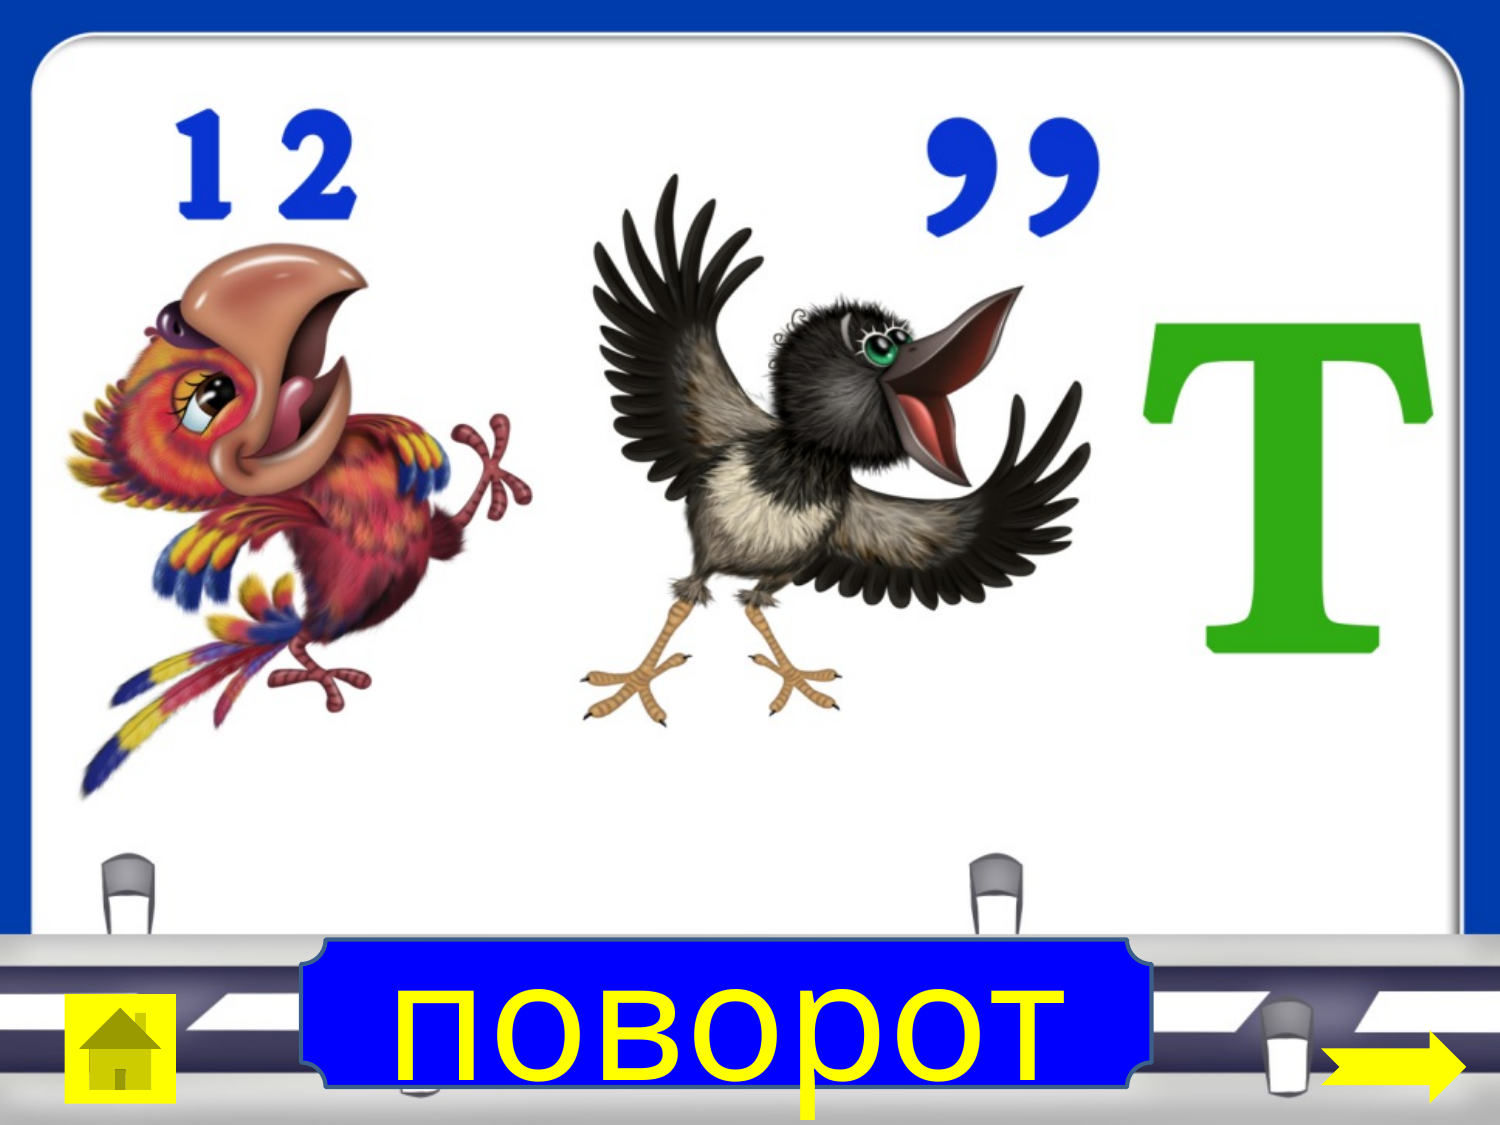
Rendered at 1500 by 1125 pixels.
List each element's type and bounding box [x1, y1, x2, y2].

list [0, 0, 1500, 1125]
